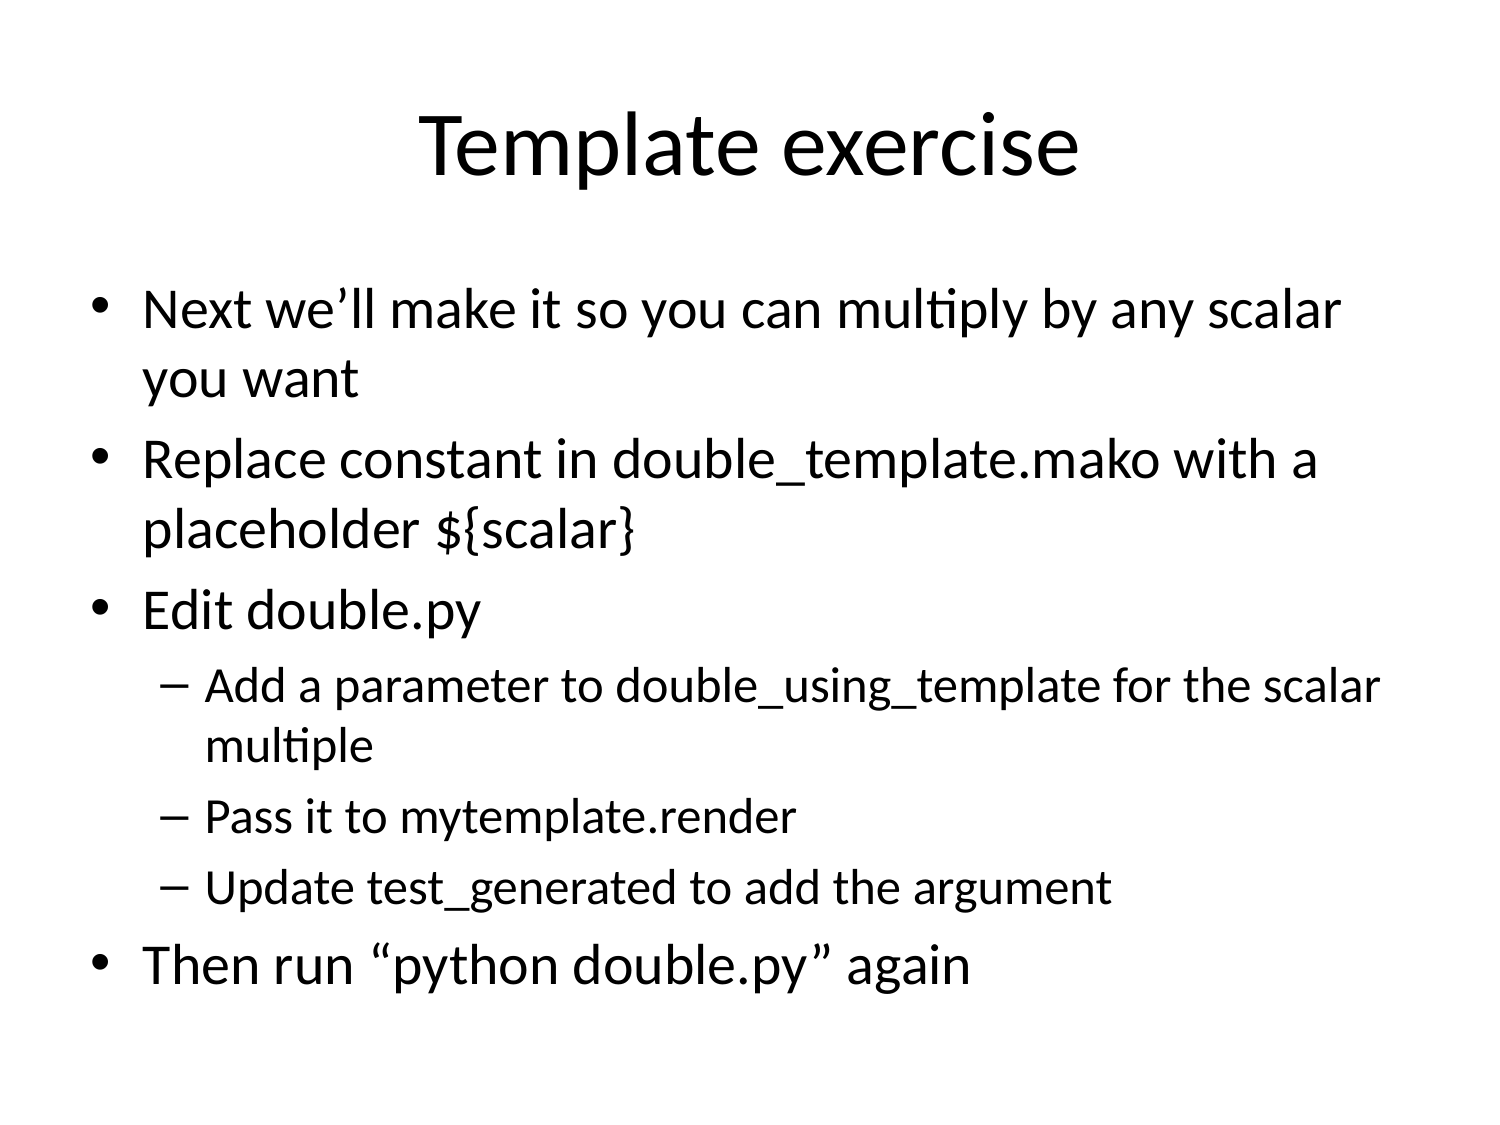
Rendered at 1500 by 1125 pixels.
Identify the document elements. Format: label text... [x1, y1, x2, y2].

list Next we’ll make it so you can multiply by any scalar you want Replace constant in double_template.mako with a placeholder ${scalar} Edit double.py Add a parameter to double_using_template for the scalar multiple Pass it to mytemplate.render Update test_generated to add the argument Then run “python double.py” again [75, 262, 1425, 1005]
title Template exercise [75, 45, 1425, 233]
